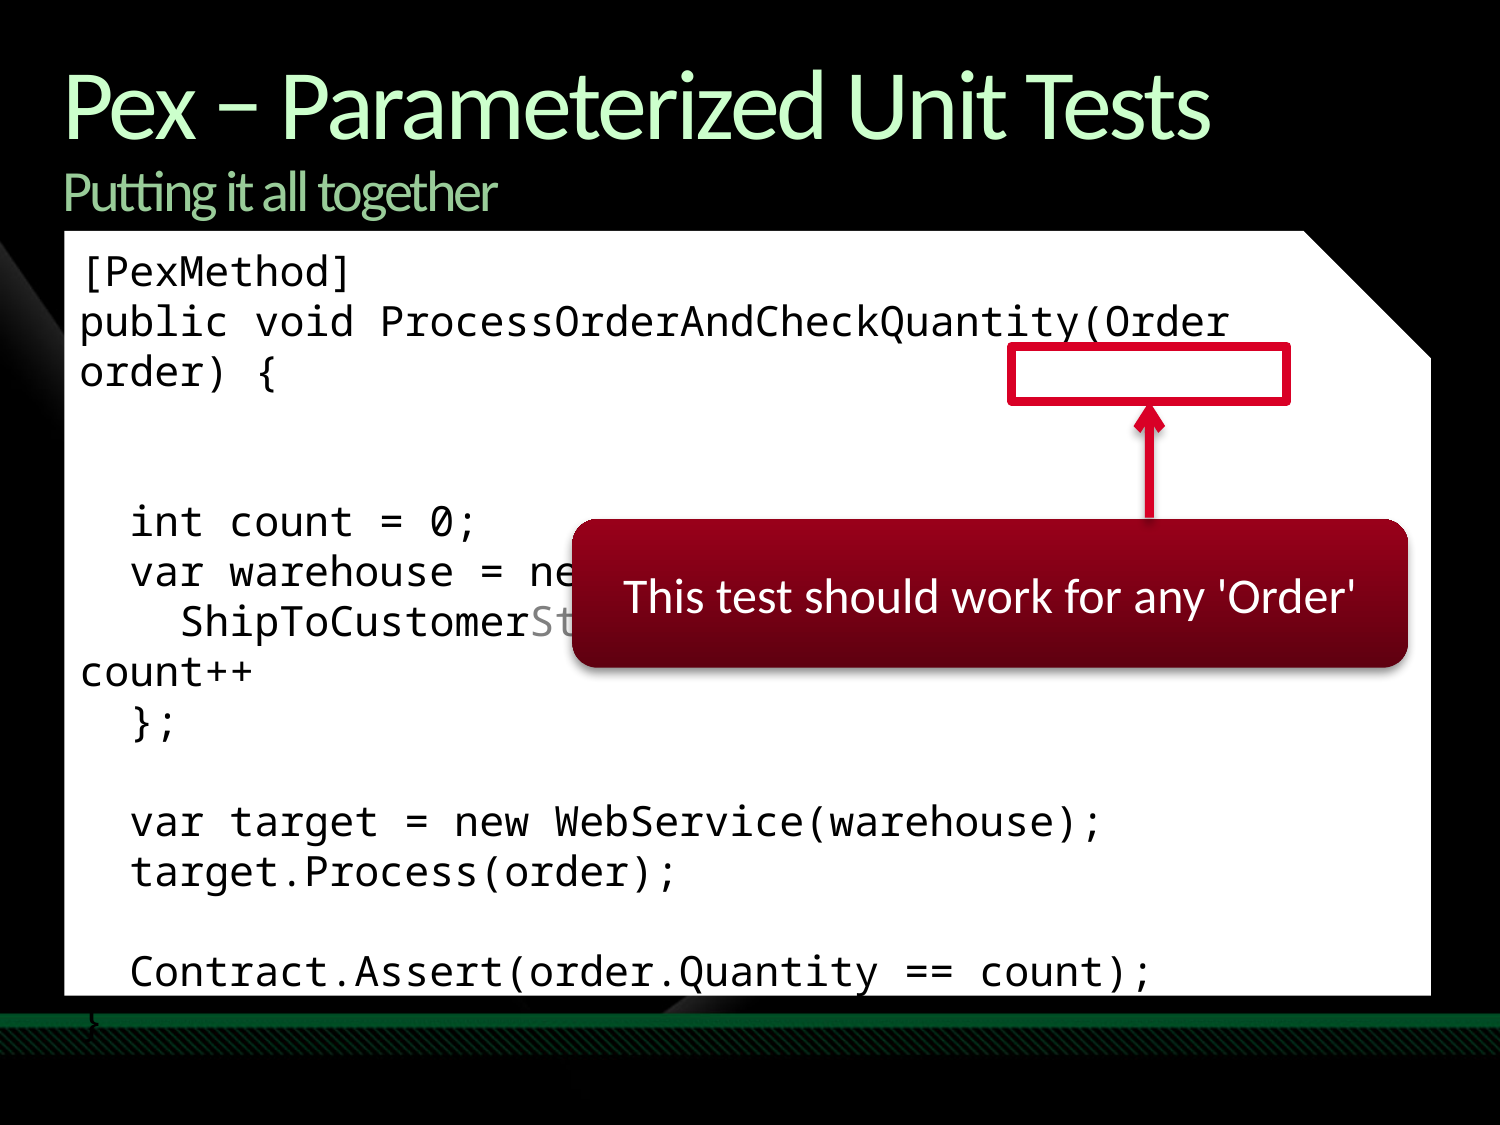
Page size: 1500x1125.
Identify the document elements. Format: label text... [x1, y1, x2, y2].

picture [0, 0, 1500, 1125]
text_box [PexMethod] public void ProcessOrderAndCheckQuantity(Order order) { int count = 0; var warehouse = new SIWarehouse() { ShipToCustomerStringInt32 = (name, id) => count++ }; var target = new WebService(warehouse); target.Process(order); Contract.Assert(order.Quantity == count); } [59, 226, 1436, 1001]
text_box [1007, 342, 1291, 406]
title Pex − Parameterized Unit Tests Putting it all together [62, 53, 1438, 208]
text_box This test should work for any 'Order' [572, 519, 1408, 668]
